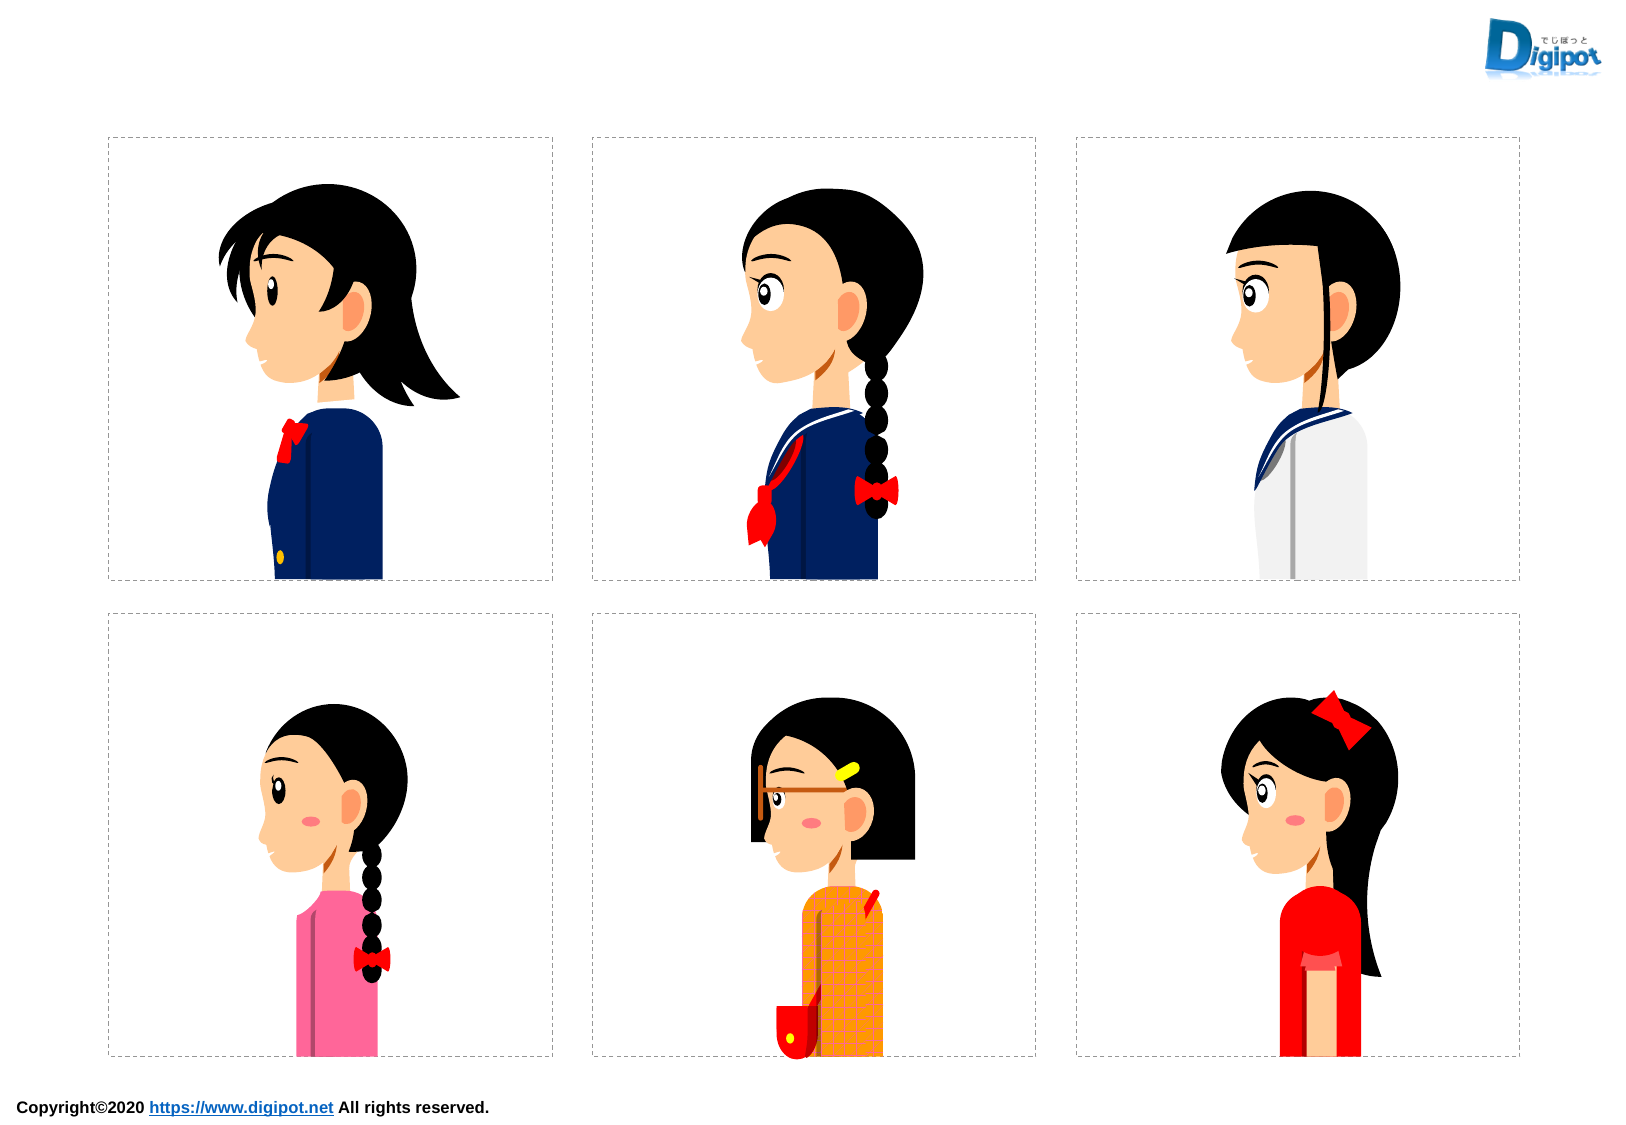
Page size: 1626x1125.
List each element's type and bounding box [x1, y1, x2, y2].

picture [1485, 18, 1602, 82]
text_box [735, 168, 915, 580]
text_box [1228, 191, 1402, 580]
text_box [258, 704, 408, 1057]
text_box [751, 697, 916, 1060]
text_box [200, 173, 461, 580]
text_box [1220, 691, 1399, 1057]
